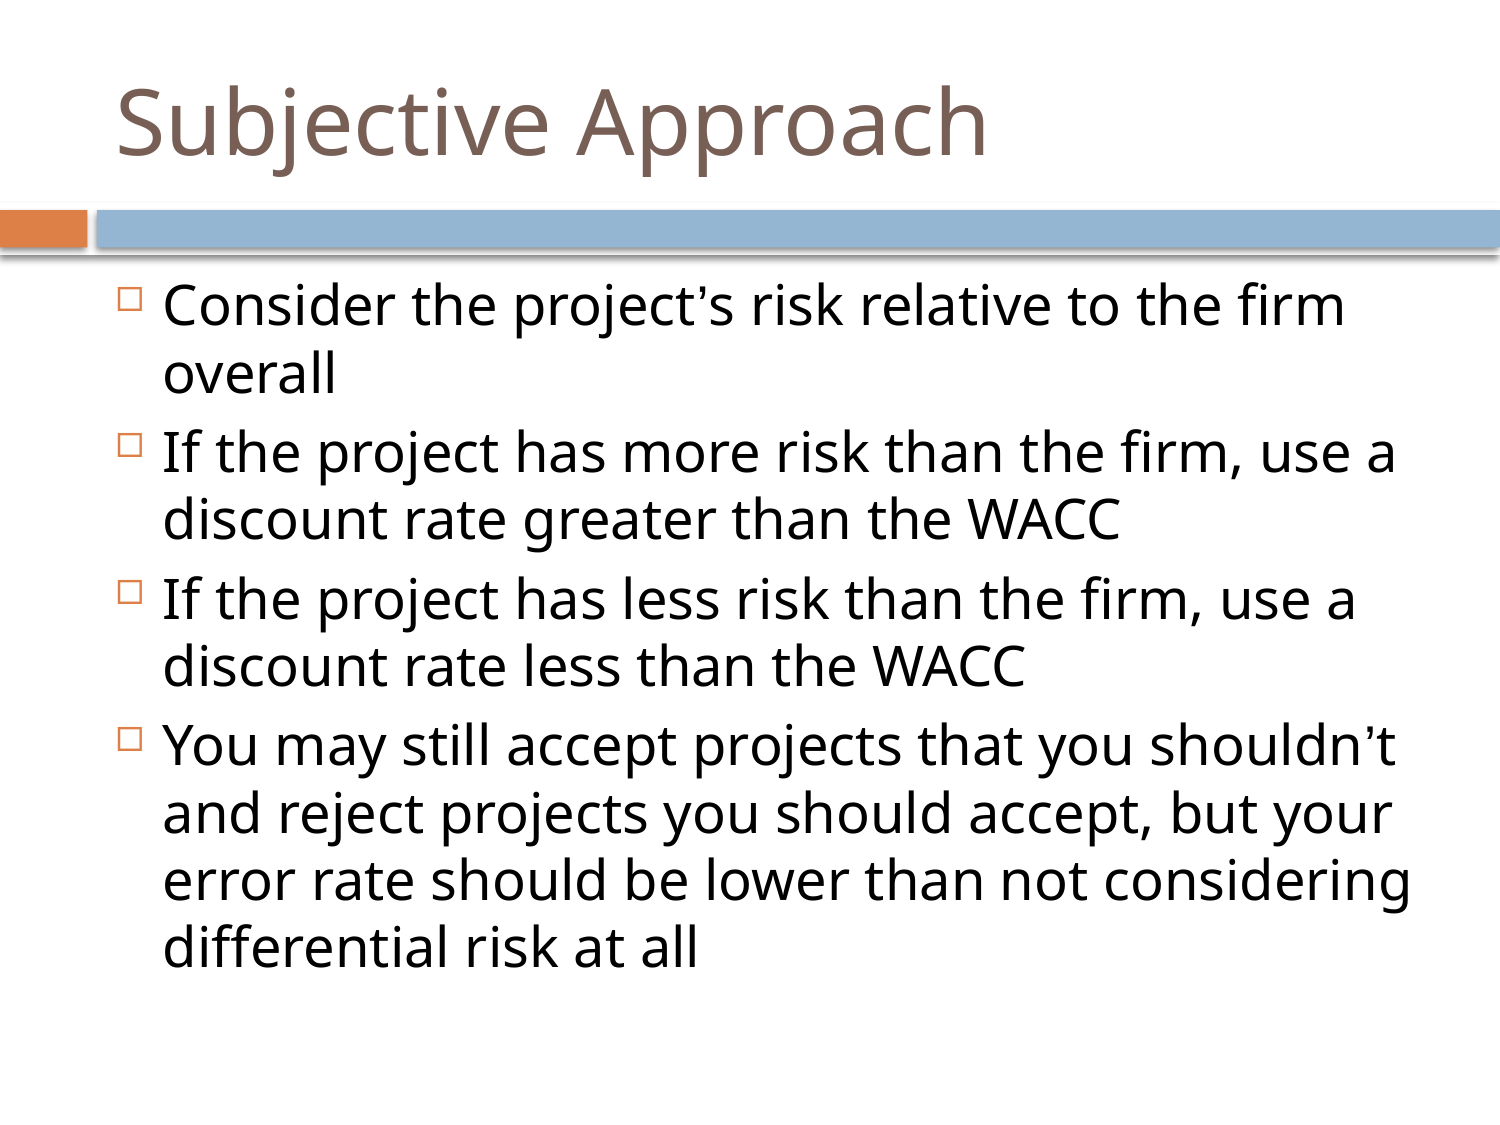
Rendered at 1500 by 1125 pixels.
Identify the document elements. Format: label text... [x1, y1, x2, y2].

list Consider the project’s risk relative to the firm overall If the project has more risk than the firm, use a discount rate greater than the WACC If the project has less risk than the firm, use a discount rate less than the WACC You may still accept projects that you shouldn’t and reject projects you should accept, but your error rate should be lower than not considering differential risk at all [100, 262, 1438, 1000]
title Subjective Approach [100, 37, 1438, 200]
